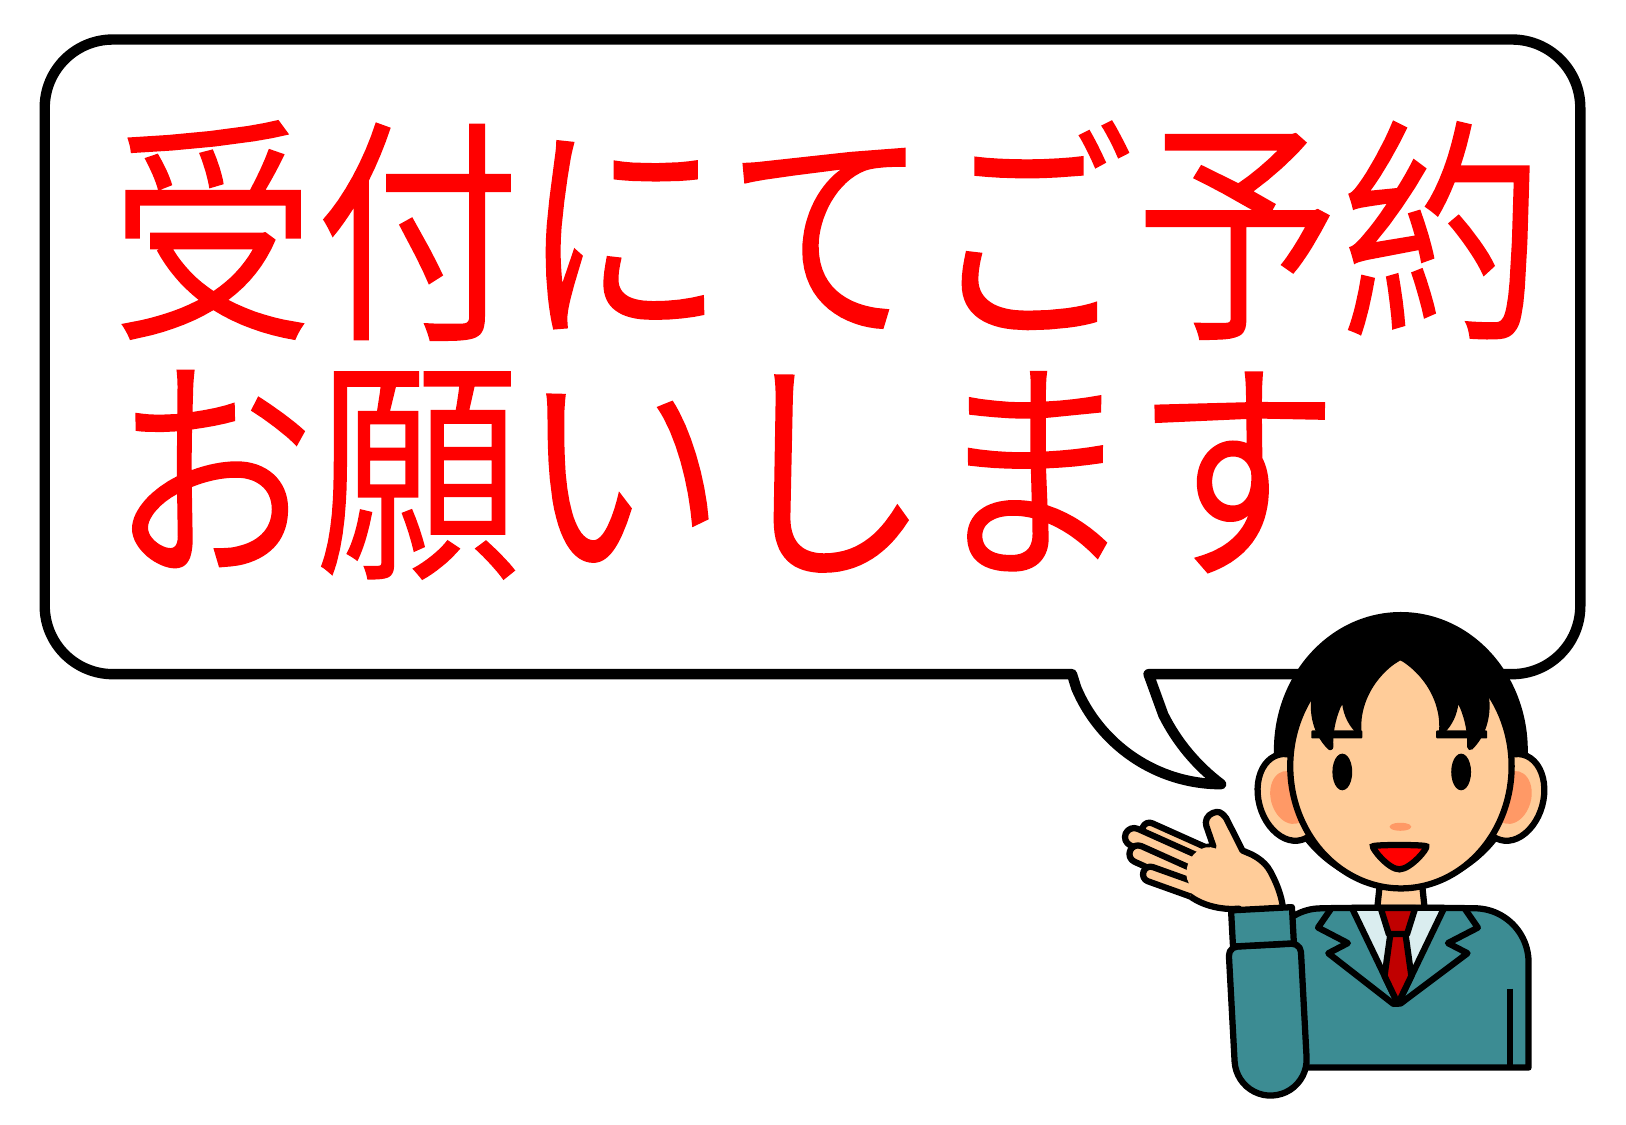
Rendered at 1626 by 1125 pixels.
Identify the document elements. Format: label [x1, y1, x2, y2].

text_box [42, 37, 1583, 764]
text_box [1144, 614, 1544, 1086]
